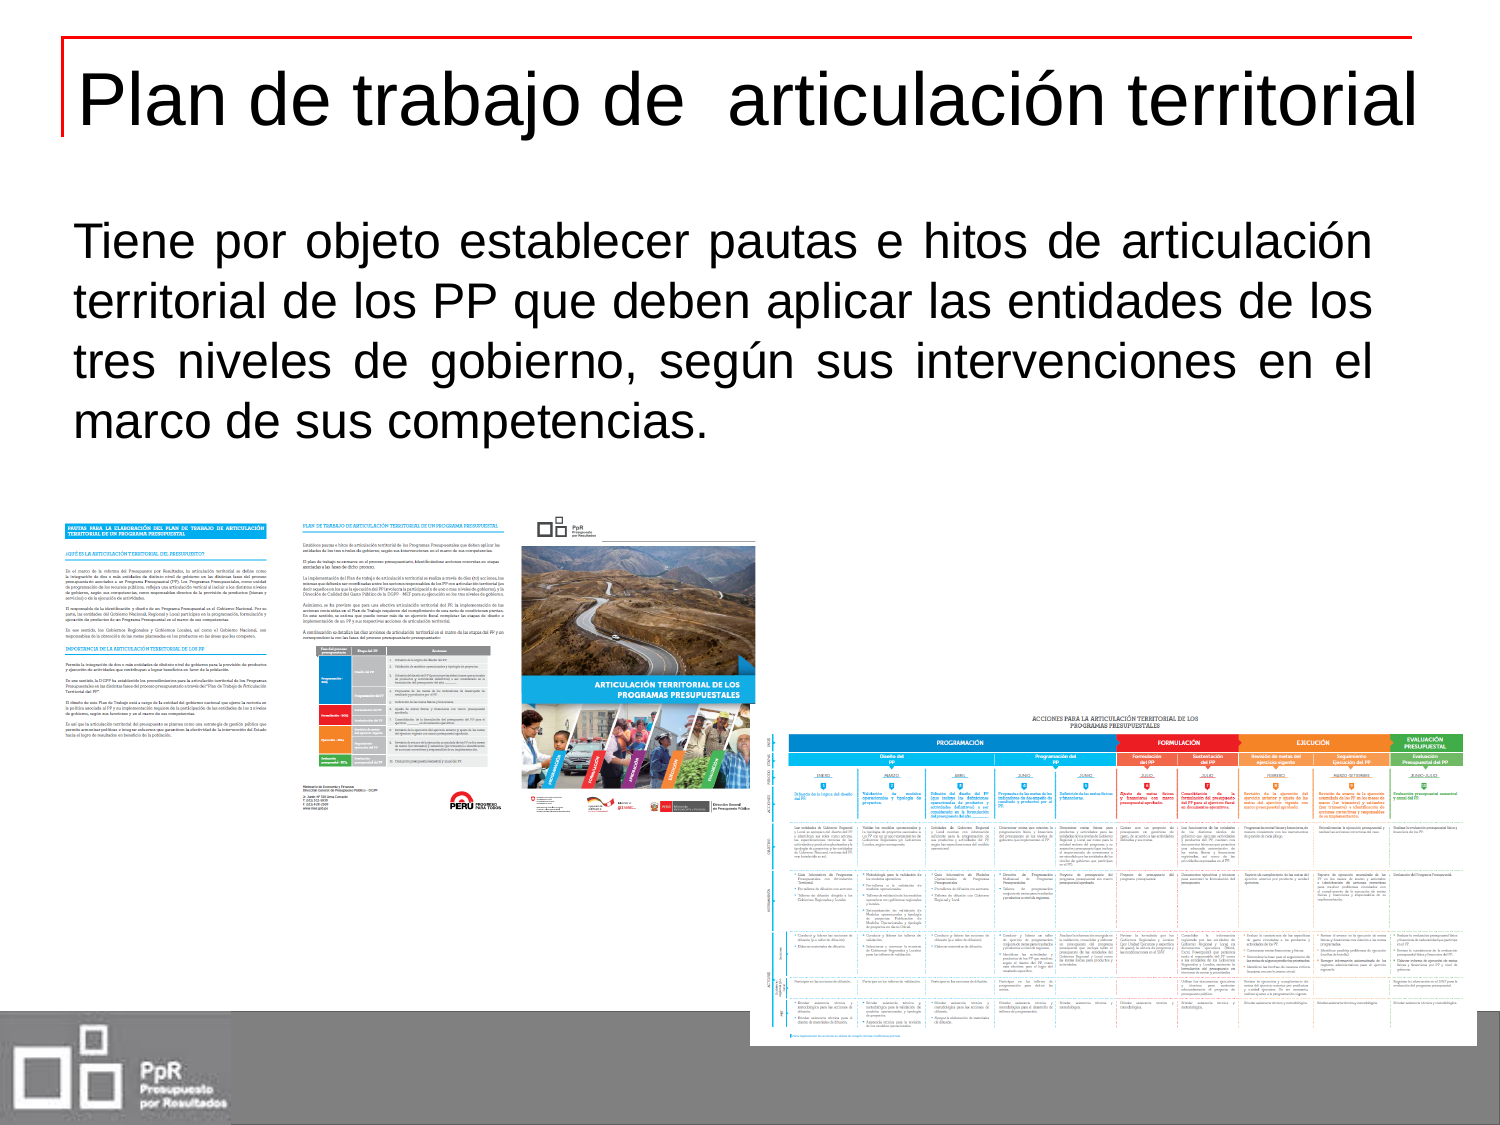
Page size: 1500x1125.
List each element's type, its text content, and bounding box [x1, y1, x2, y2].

text_box Tiene por objeto establecer pautas e hitos de articulación territorial de los PP que deben aplicar las entidades de los tres niveles de gobierno, según sus intervenciones en el marco de sus competencias. [58, 208, 1390, 468]
picture [664, 683, 680, 687]
picture [58, 503, 1478, 1046]
picture [0, 1011, 231, 1125]
picture [687, 693, 715, 697]
text_box Plan de trabajo de articulación territorial [63, 42, 1446, 149]
picture [619, 693, 629, 697]
picture [648, 693, 662, 697]
